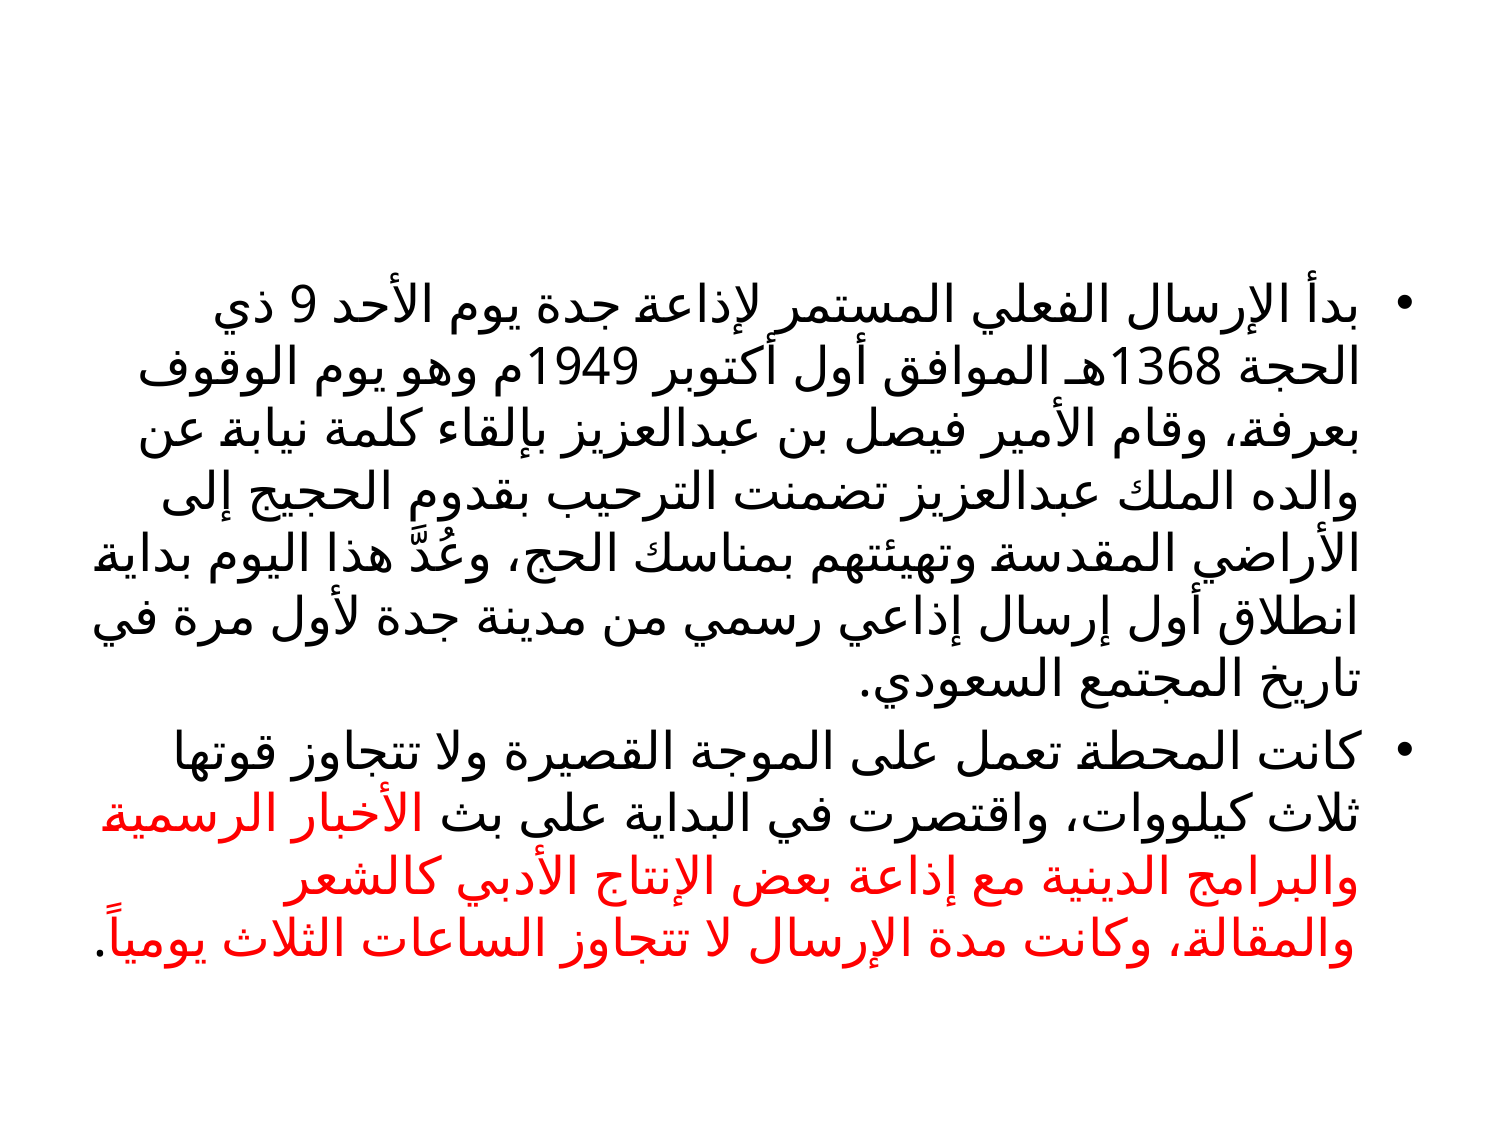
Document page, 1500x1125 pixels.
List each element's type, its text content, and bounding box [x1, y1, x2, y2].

list بدأ الإرسال الفعلي المستمر لإذاعة جدة يوم الأحد 9 ذي الحجة 1368هـ الموافق أول أكتوبر 1949م وهو يوم الوقوف بعرفة، وقام الأمير فيصل بن عبدالعزيز بإلقاء كلمة نيابة عن والده الملك عبدالعزيز تضمنت الترحيب بقدوم الحجيج إلى الأراضي المقدسة وتهيئتهم بمناسك الحج، وعُدَّ هذا اليوم بداية انطلاق أول إرسال إذاعي رسمي من مدينة جدة لأول مرة في تاريخ المجتمع السعودي. كانت المحطة تعمل على الموجة القصيرة ولا تتجاوز قوتها ثلاث كيلووات، واقتصرت في البداية على بث الأخبار الرسمية والبرامج الدينية مع إذاعة بعض الإنتاج الأدبي كالشعر والمقالة، وكانت مدة الإرسال لا تتجاوز الساعات الثلاث يومياً. [75, 262, 1425, 1005]
